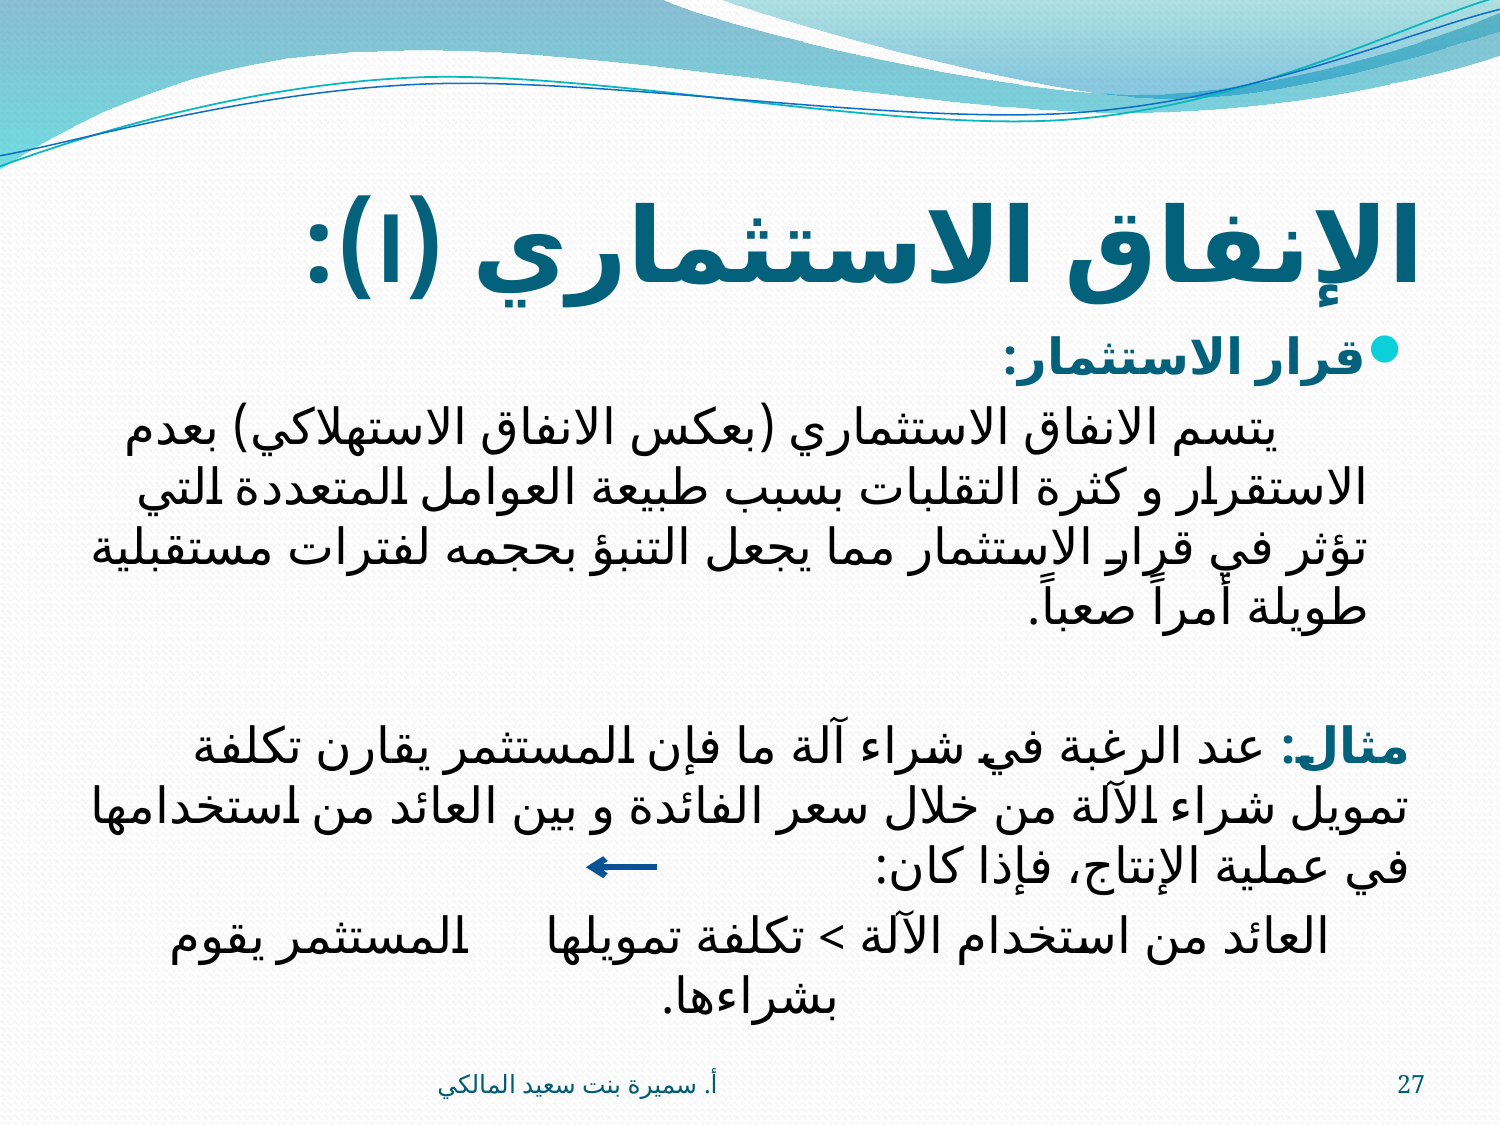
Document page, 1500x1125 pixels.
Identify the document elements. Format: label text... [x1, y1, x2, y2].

list قرار الاستثمار: يتسم الانفاق الاستثماري (بعكس الانفاق الاستهلاكي) بعدم الاستقرار و كثرة التقلبات بسبب طبيعة العوامل المتعددة التي تؤثر في قرار الاستثمار مما يجعل التنبؤ بحجمه لفترات مستقبلية طويلة أمراً صعباً. مثال: عند الرغبة في شراء آلة ما فإن المستثمر يقارن تكلفة تمويل شراء الآلة من خلال سعر الفائدة و بين العائد من استخدامها في عملية الإنتاج، فإذا كان: العائد من استخدام الآلة > تكلفة تمويلها المستثمر يقوم بشراءها. [75, 317, 1425, 1038]
slide_number 27 [1299, 1042, 1425, 1103]
footer أ. سميرة بنت سعيد المالكي [437, 1042, 988, 1103]
title الإنفاق الاستثماري (I): [75, 115, 1425, 303]
